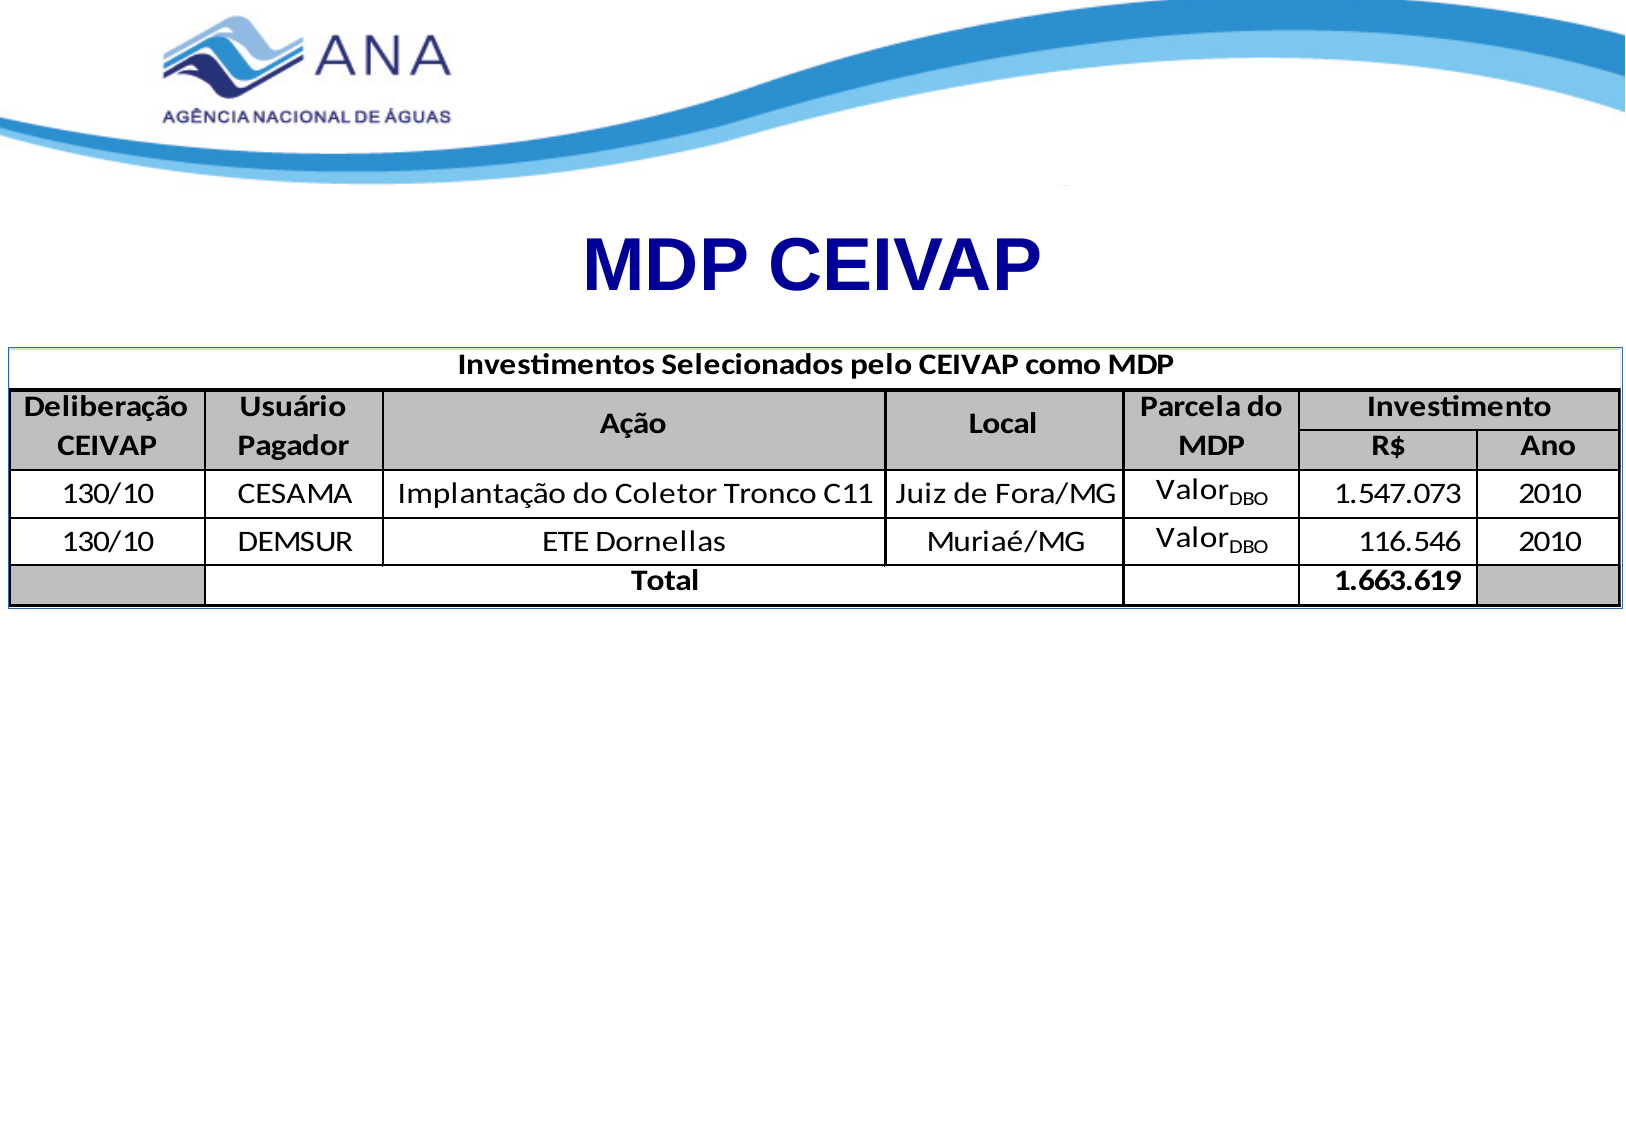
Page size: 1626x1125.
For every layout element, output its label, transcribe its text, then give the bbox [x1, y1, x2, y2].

text_box MDP CEIVAP [0, 208, 1625, 338]
picture [8, 347, 1624, 609]
picture [0, 1, 1625, 186]
